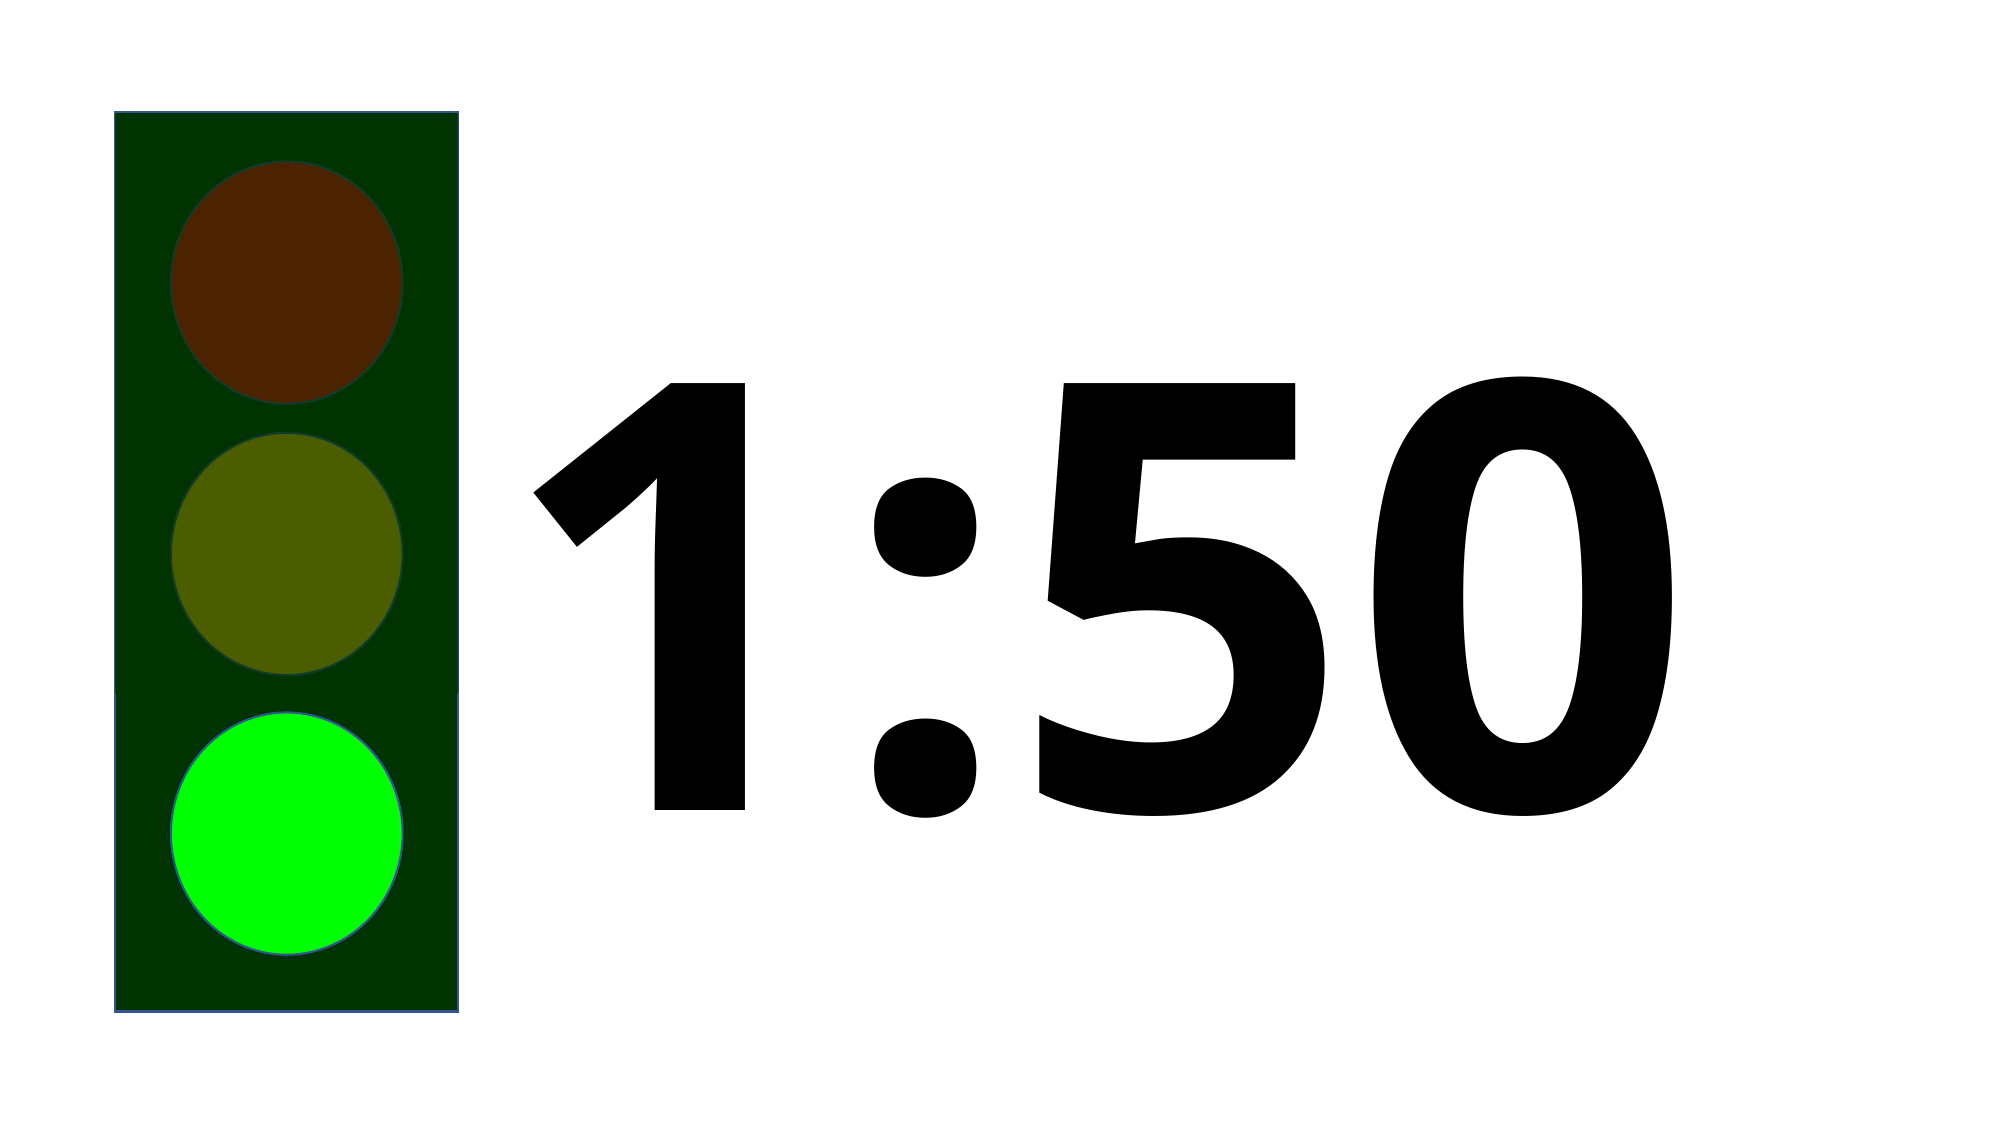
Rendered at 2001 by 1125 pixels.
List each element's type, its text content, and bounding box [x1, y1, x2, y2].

text_box [169, 711, 404, 956]
text_box [114, 112, 459, 695]
text_box [114, 695, 459, 1013]
text_box 1:50 [483, 204, 1924, 938]
